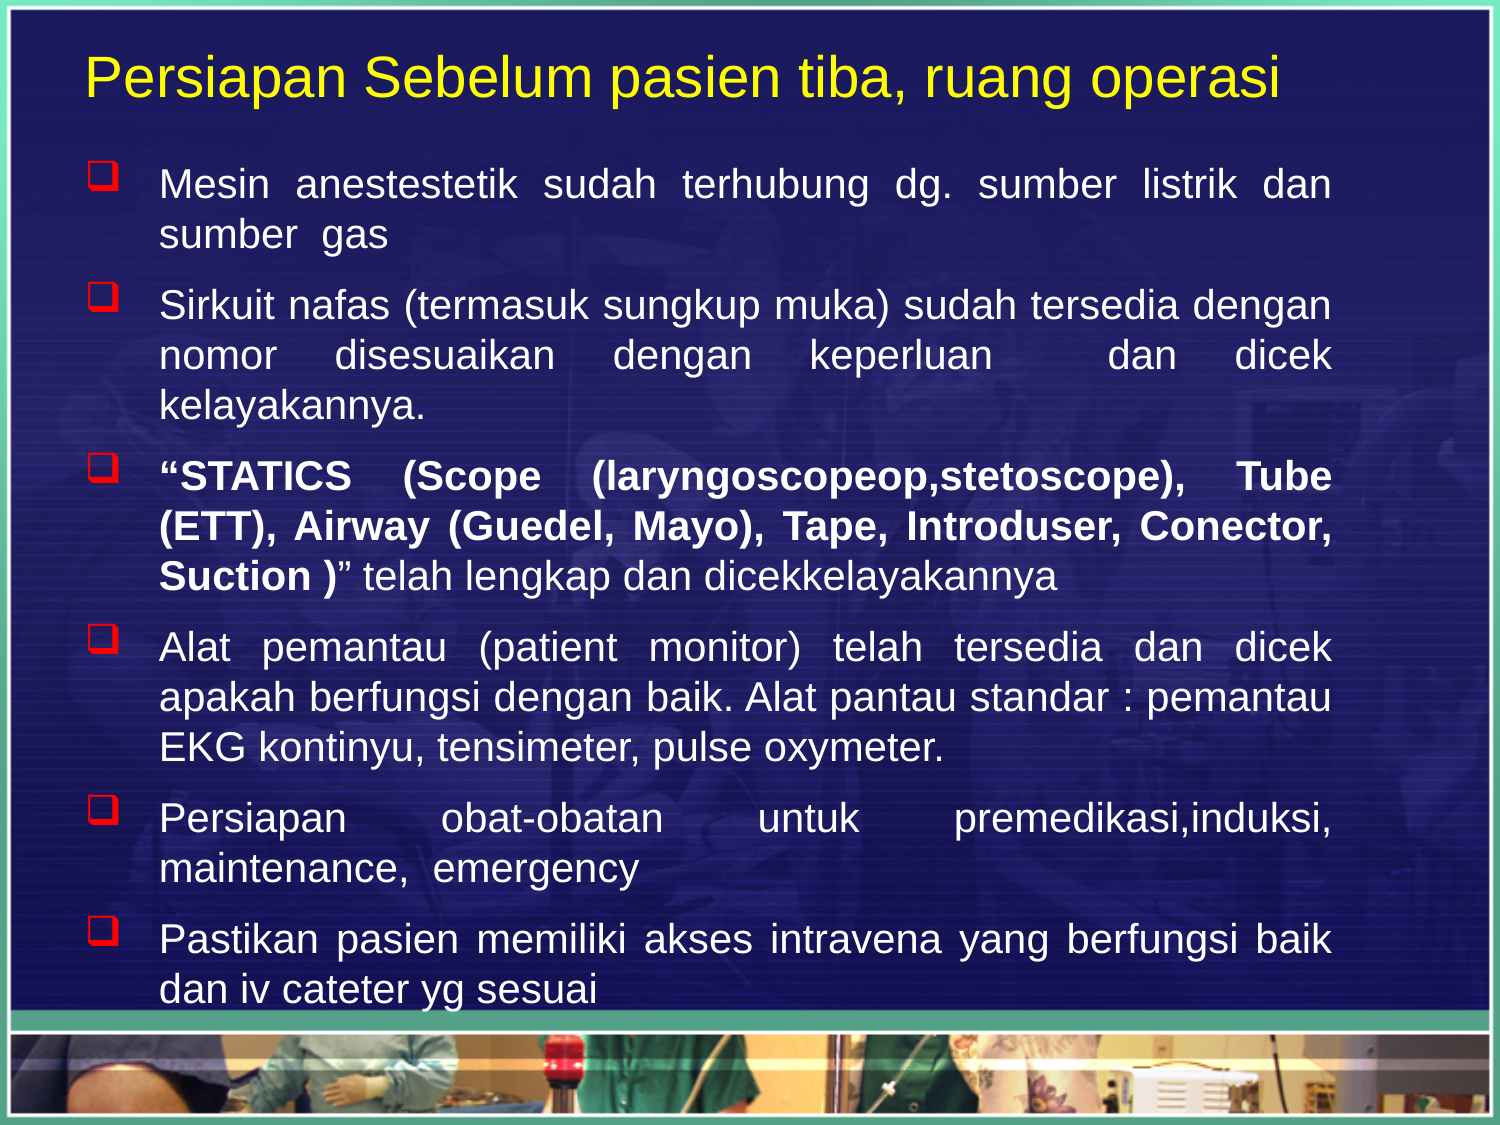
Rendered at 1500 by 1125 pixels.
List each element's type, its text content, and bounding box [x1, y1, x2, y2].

picture [0, 0, 1500, 1125]
text_box Persiapan Sebelum pasien tiba, ruang operasi [70, 31, 1383, 117]
text_box Mesin anestestetik sudah terhubung dg. sumber listrik dan sumber gas Sirkuit nafas (termasuk sungkup muka) sudah tersedia dengan nomor disesuaikan dengan keperluan dan dicek kelayakannya. “STATICS (Scope (laryngoscopeop,stetoscope), Tube (ETT), Airway (Guedel, Mayo), Tape, Introduser, Conector, Suction )” telah lengkap dan dicekkelayakannya Alat pemantau (patient monitor) telah tersedia dan dicek apakah berfungsi dengan baik. Alat pantau standar : pemantau EKG kontinyu, tensimeter, pulse oxymeter. Persiapan obat-obatan untuk premedikasi,induksi, maintenance, emergency Pastikan pasien memiliki akses intravena yang berfungsi baik dan iv cateter yg sesuai [70, 149, 1348, 1125]
